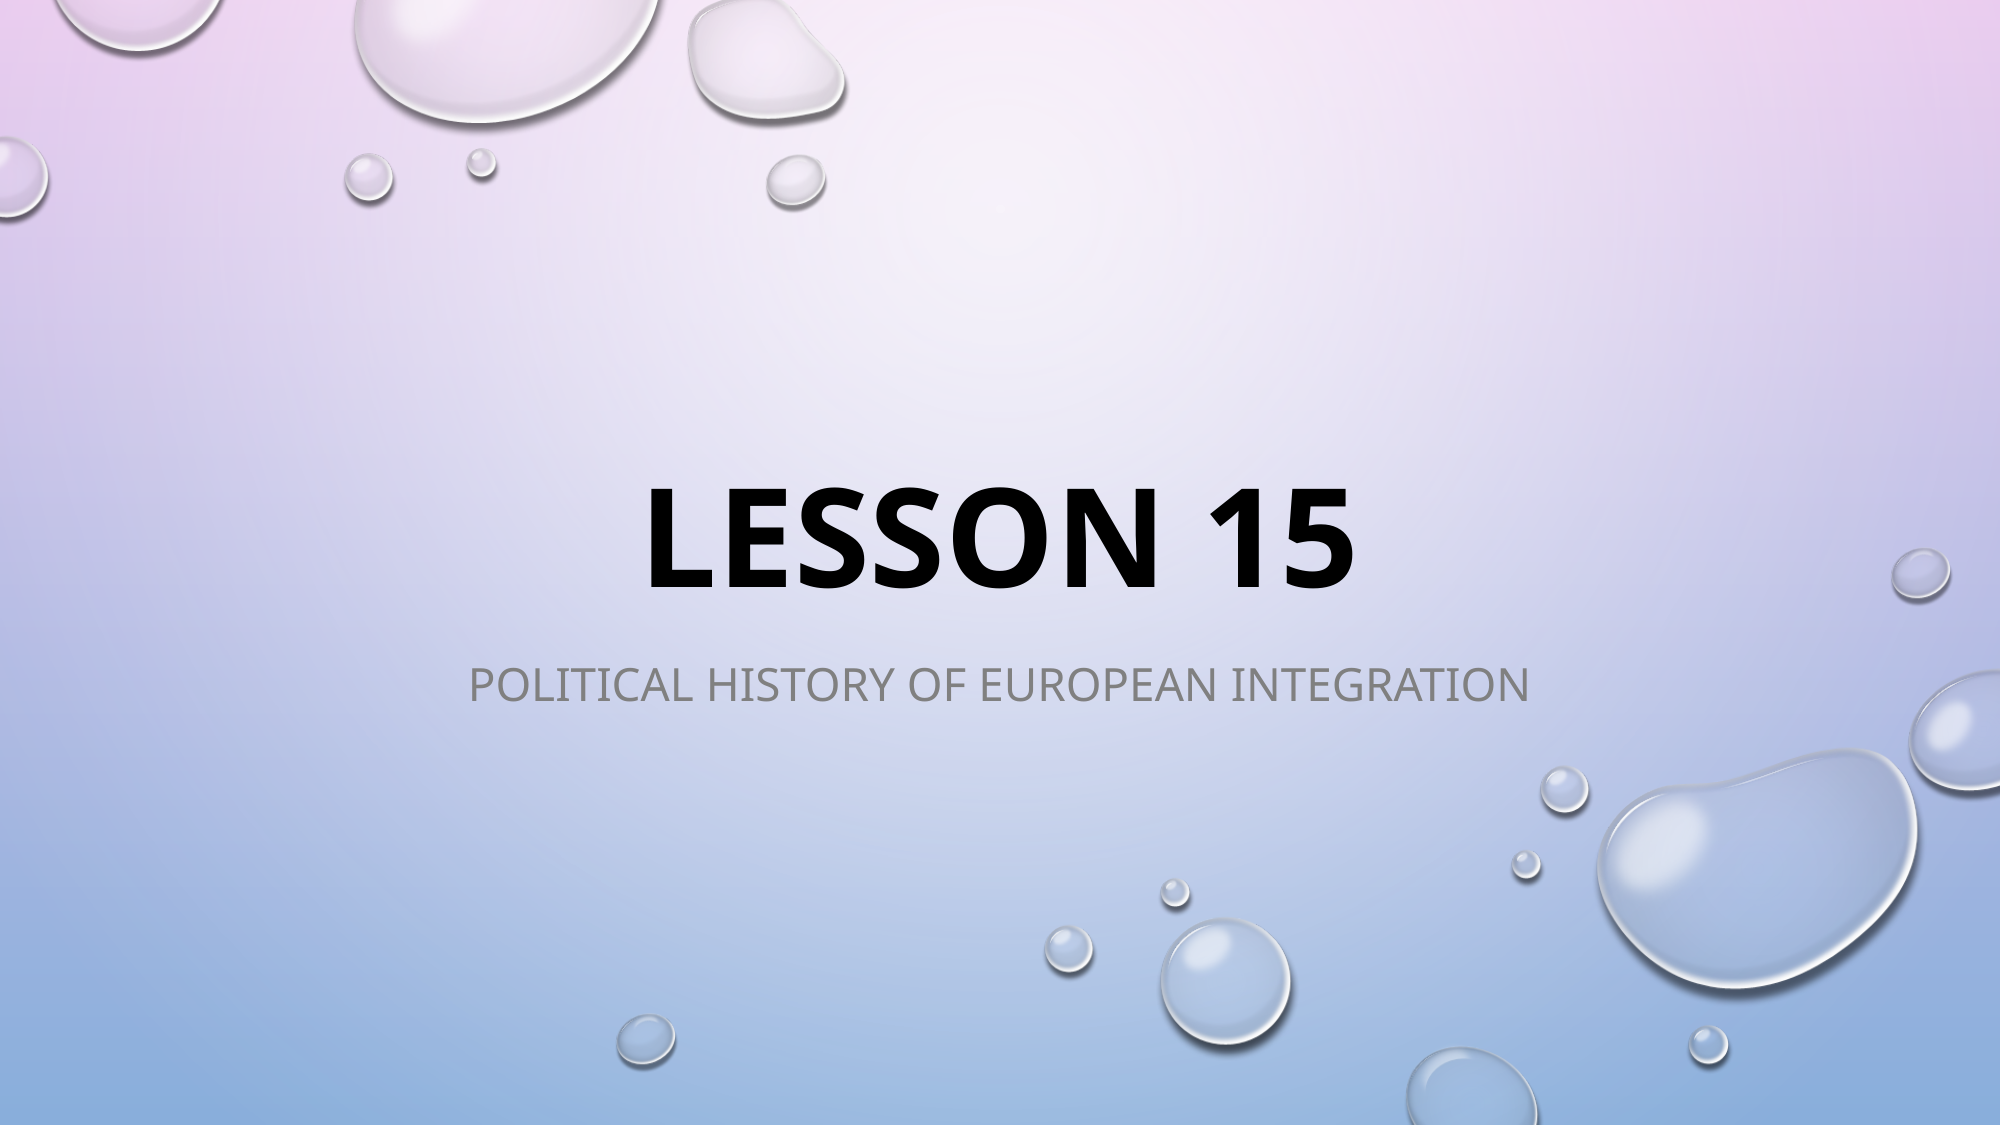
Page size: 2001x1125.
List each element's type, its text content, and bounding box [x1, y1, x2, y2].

picture [0, 0, 2000, 1125]
subtitle Political History of european integration [287, 637, 1713, 863]
title LESSON 15 [287, 213, 1713, 625]
